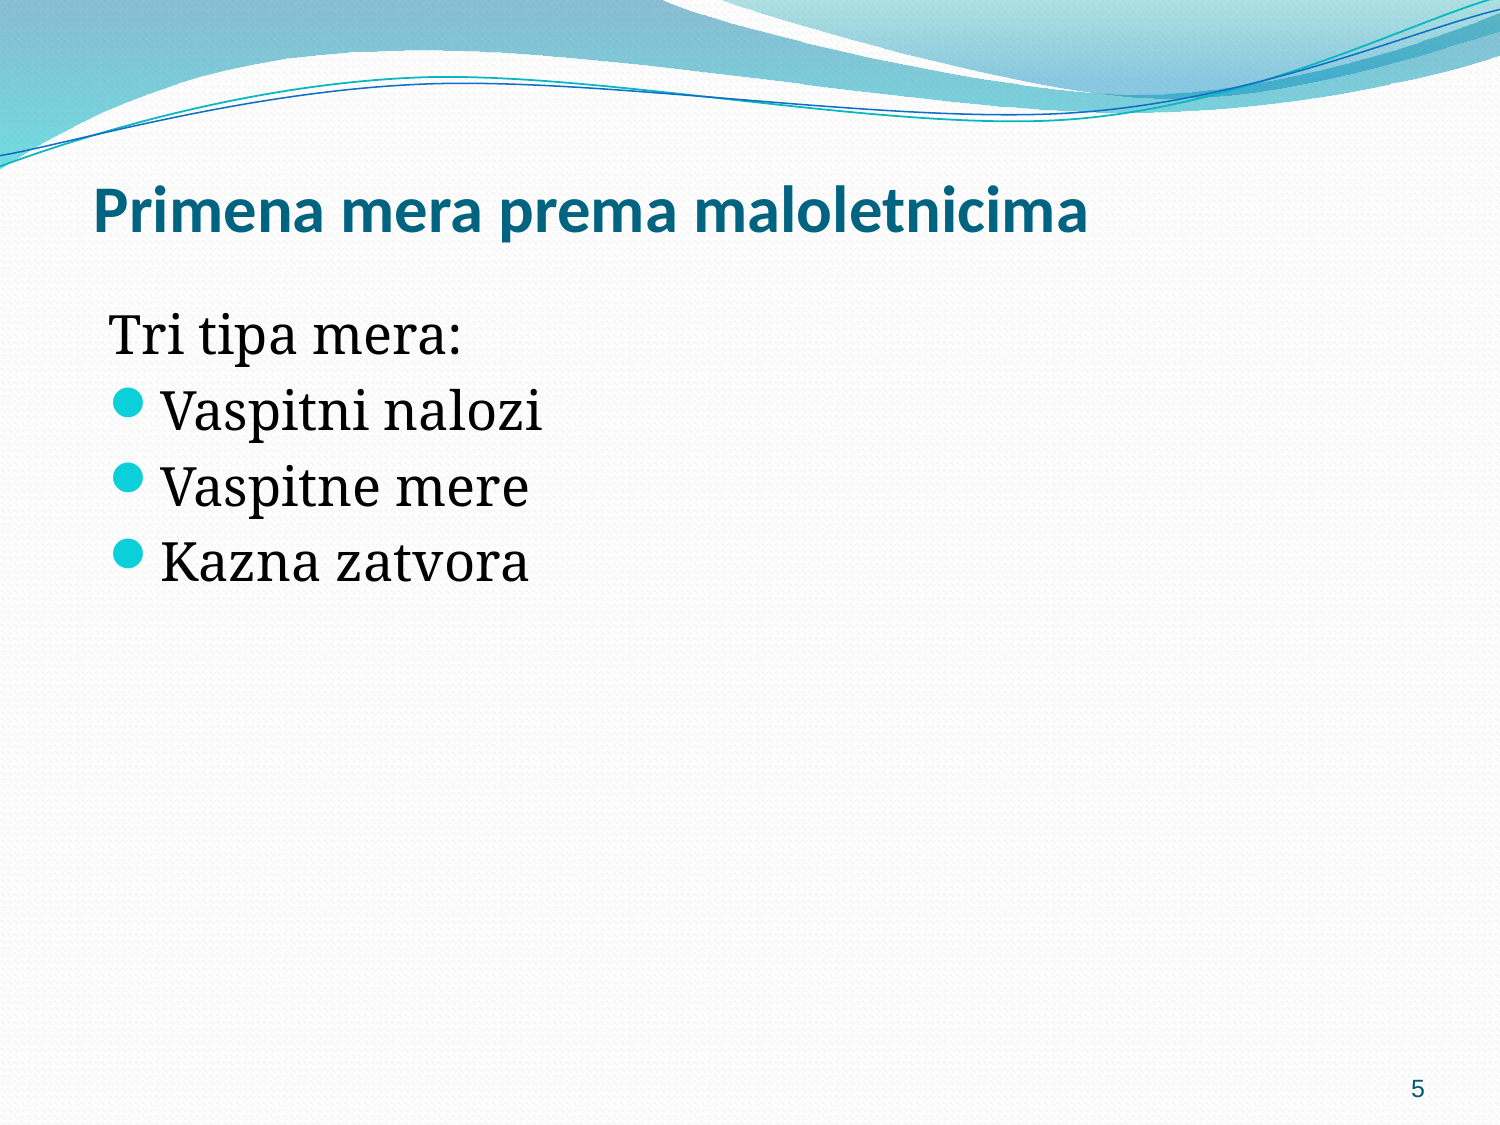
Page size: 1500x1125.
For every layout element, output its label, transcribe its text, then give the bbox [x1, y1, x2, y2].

slide_number 5 [1299, 1042, 1425, 1103]
title Primena mera prema maloletnicima [93, 44, 1466, 247]
list Tri tipa mera: Vaspitni nalozi Vaspitne mere Kazna zatvora [93, 292, 1466, 1026]
